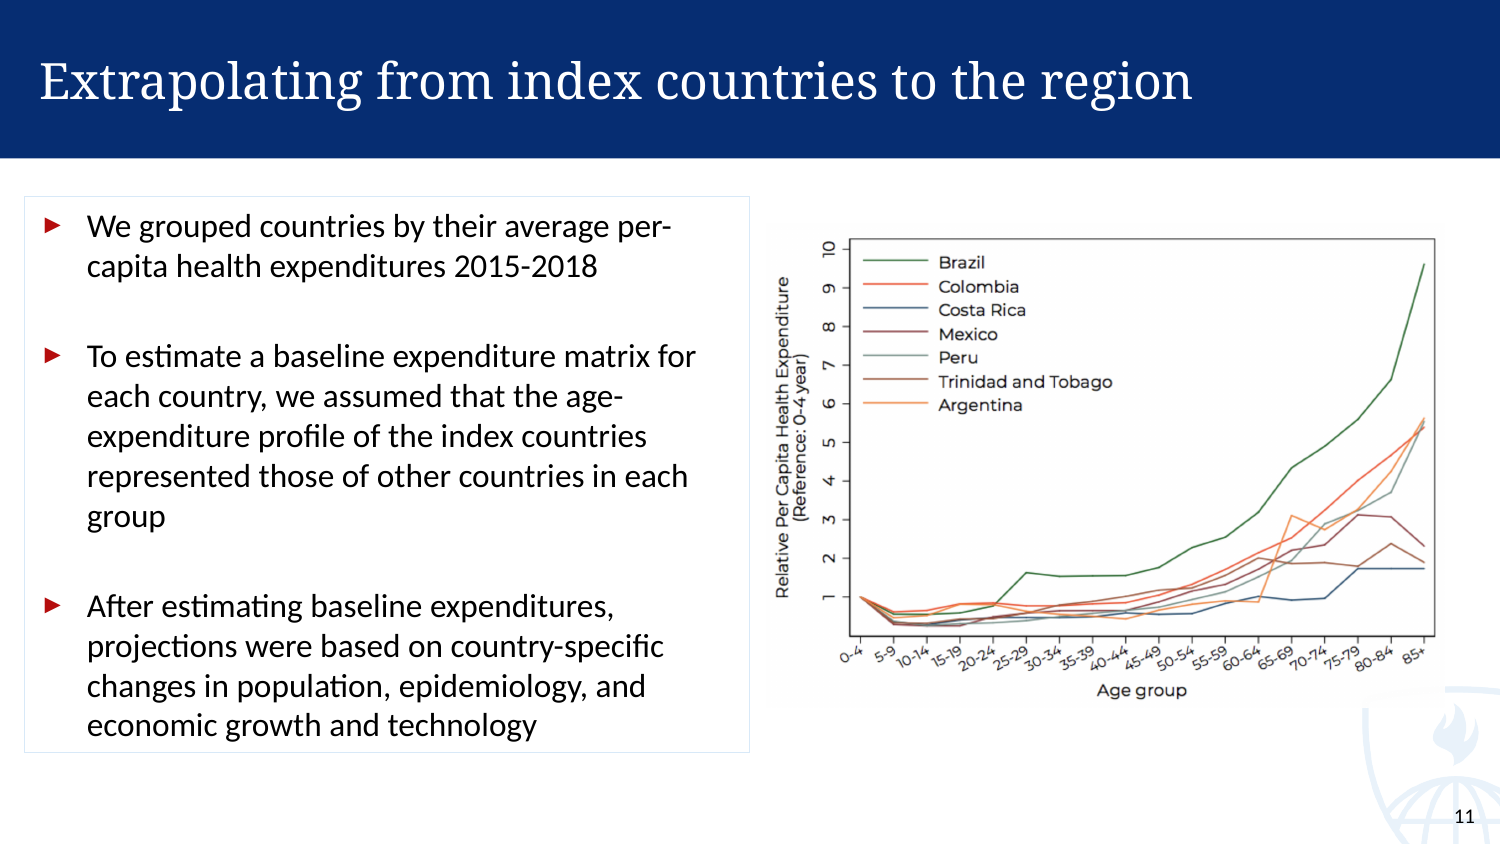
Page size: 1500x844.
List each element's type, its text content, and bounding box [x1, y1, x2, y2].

picture [766, 223, 1500, 844]
list We grouped countries by their average per-capita health expenditures 2015-2018 To estimate a baseline expenditure matrix for each country, we assumed that the age-expenditure profile of the index countries represented those of other countries in each group After estimating baseline expenditures, projections were based on country-specific changes in population, epidemiology, and economic growth and technology [24, 196, 750, 753]
title Extrapolating from index countries to the region [24, 8, 1478, 150]
slide_number 11 [1368, 783, 1475, 829]
